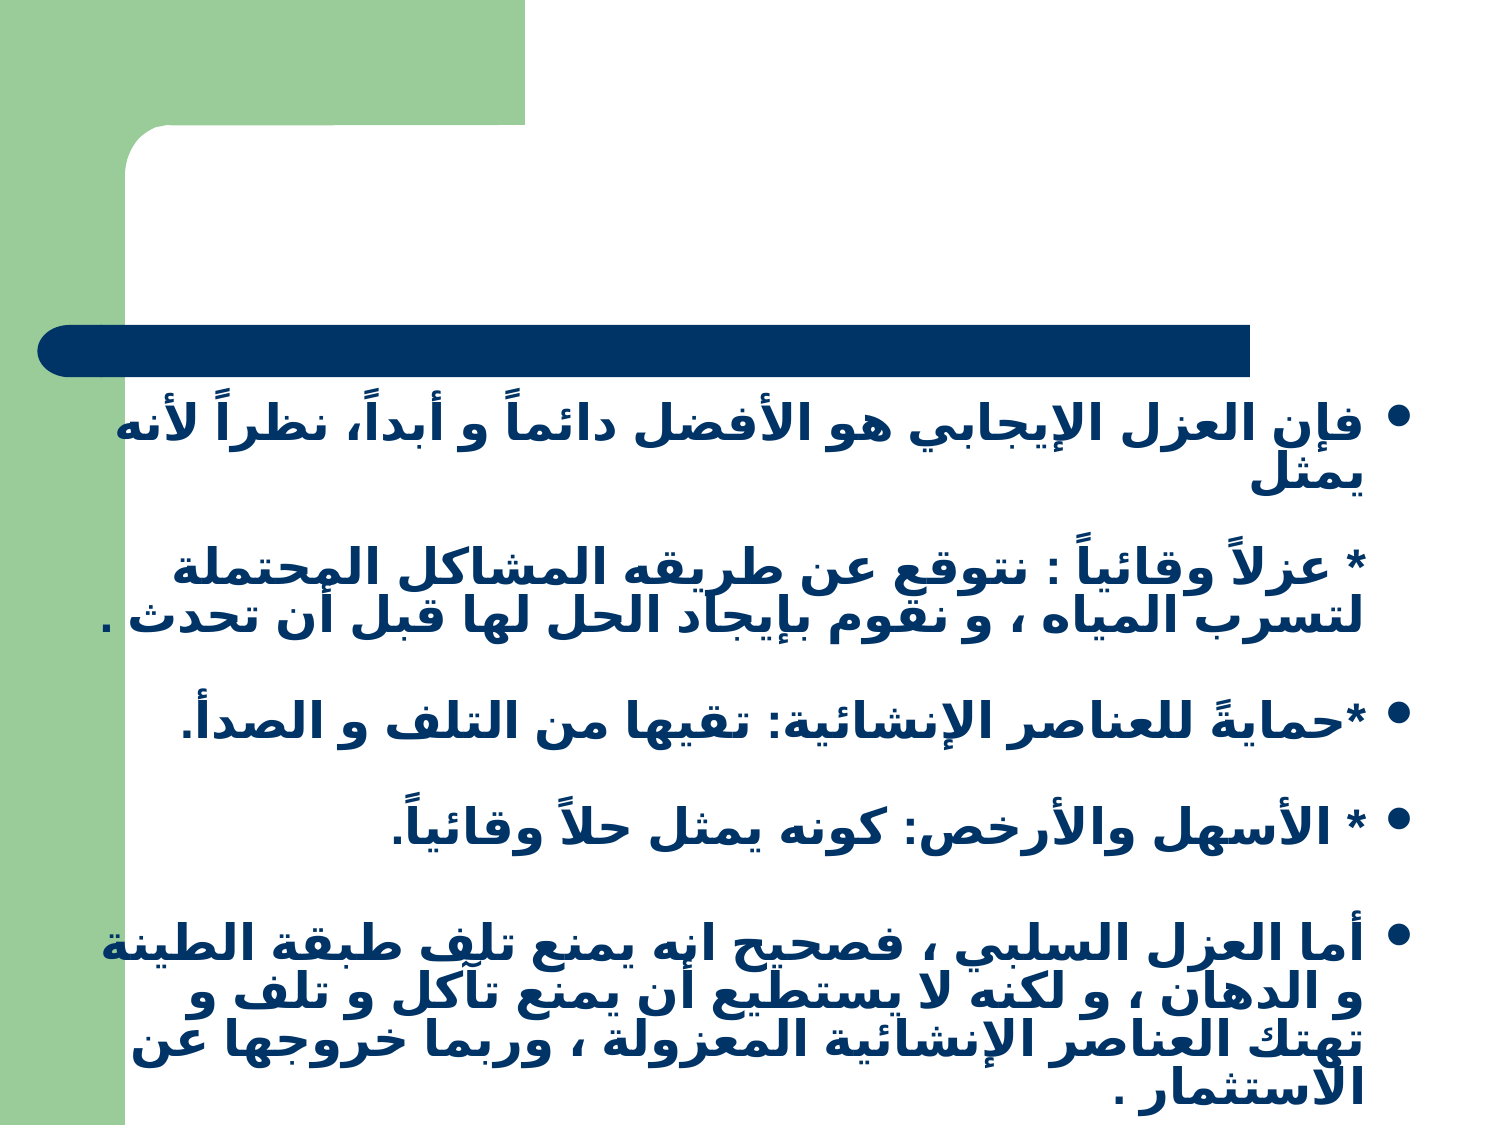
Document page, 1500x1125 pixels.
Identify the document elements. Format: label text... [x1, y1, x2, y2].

list فإن العزل الإيجابي هو الأفضل دائماً و أبداً، نظراً لأنه يمثل * عزلاً وقائياً : نتوقع عن طريقه المشاكل المحتملة لتسرب المياه ، و نقوم بإيجاد الحل لها قبل أن تحدث . *حمايةً للعناصر الإنشائية: تقيها من التلف و الصدأ. * الأسهل والأرخص: كونه يمثل حلاً وقائياً. أما العزل السلبي ، فصحيح انه يمنع تلف طبقة الطينة و الدهان ، و لكنه لا يستطيع أن يمنع تآكل و تلف و تهتك العناصر الإنشائية المعزولة ، وربما خروجها عن الاستثمار . لذلك لا نلجأ إلى العزل السلبي إلا في الحالات الاضطرارية جداً [62, 324, 1438, 1125]
